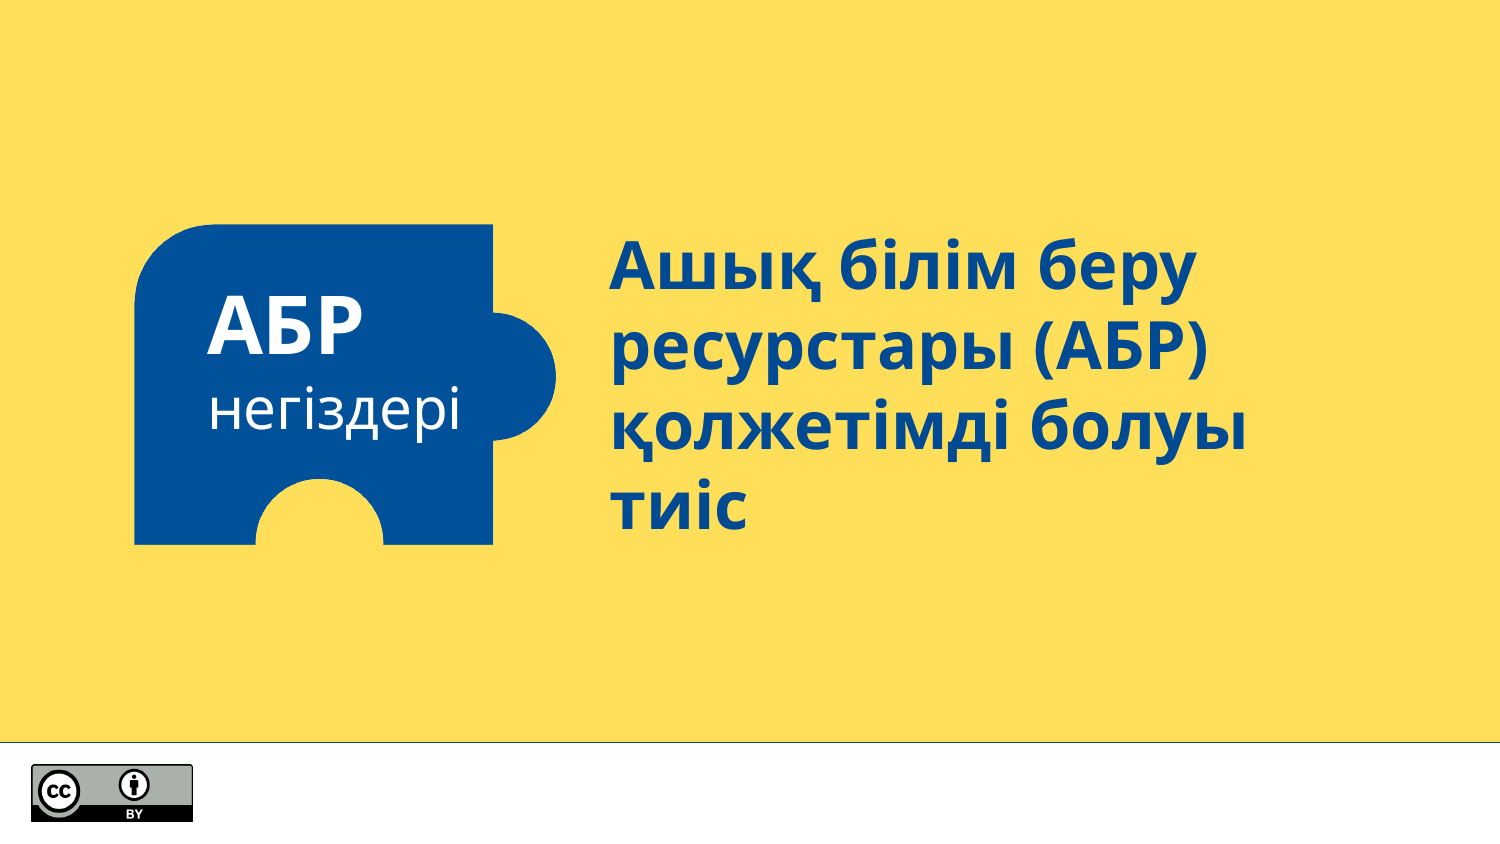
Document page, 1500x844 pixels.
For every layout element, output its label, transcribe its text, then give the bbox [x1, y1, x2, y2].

picture [31, 764, 193, 822]
picture [133, 224, 556, 545]
text_box Ашық білім беру ресурстары (АБР) қолжетімді болуы тиіс [594, 207, 1405, 558]
text_box АБР негіздері [560, 258, 838, 456]
text_box [0, 750, 1500, 844]
